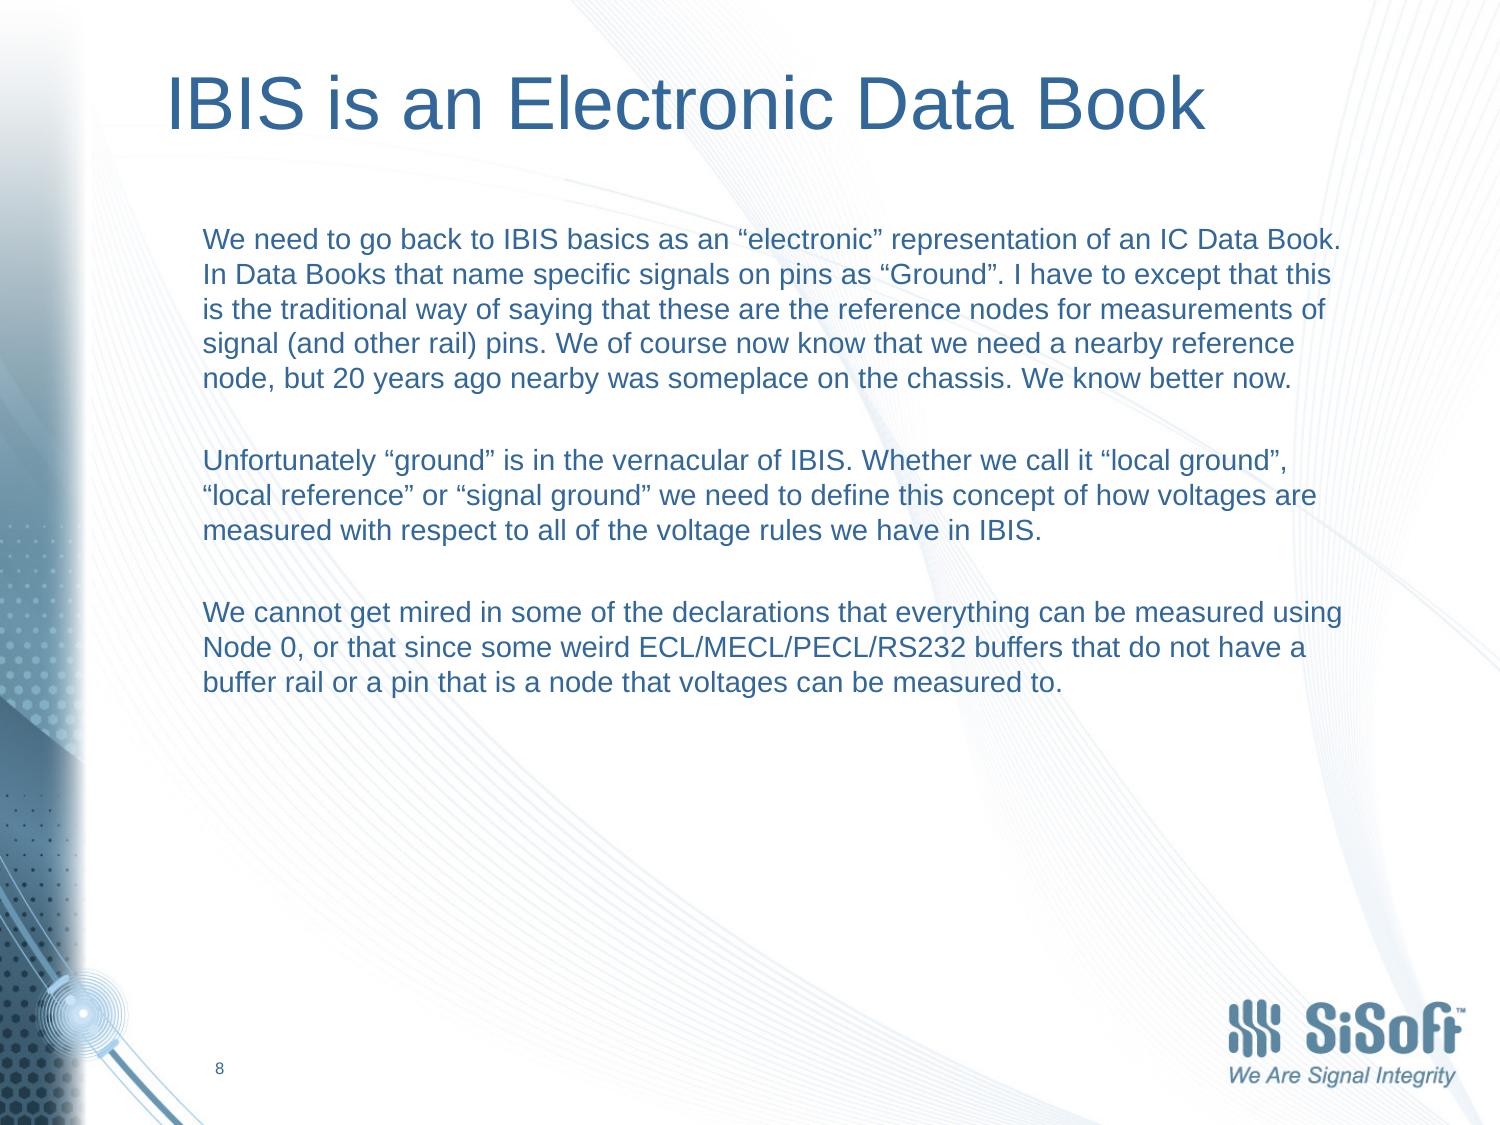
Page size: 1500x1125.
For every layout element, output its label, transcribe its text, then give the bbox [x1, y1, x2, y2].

footer 8 [200, 1050, 975, 1104]
list We need to go back to IBIS basics as an “electronic” representation of an IC Data Book. In Data Books that name specific signals on pins as “Ground”. I have to except that this is the traditional way of saying that these are the reference nodes for measurements of signal (and other rail) pins. We of course now know that we need a nearby reference node, but 20 years ago nearby was someplace on the chassis. We know better now. Unfortunately “ground” is in the vernacular of IBIS. Whether we call it “local ground”, “local reference” or “signal ground” we need to define this concept of how voltages are measured with respect to all of the voltage rules we have in IBIS. We cannot get mired in some of the declarations that everything can be measured using Node 0, or that since some weird ECL/MECL/PECL/RS232 buffers that do not have a buffer rail or a pin that is a node that voltages can be measured to. [187, 212, 1363, 963]
picture [0, 0, 1500, 1125]
title IBIS is an Electronic Data Book [150, 24, 1300, 175]
